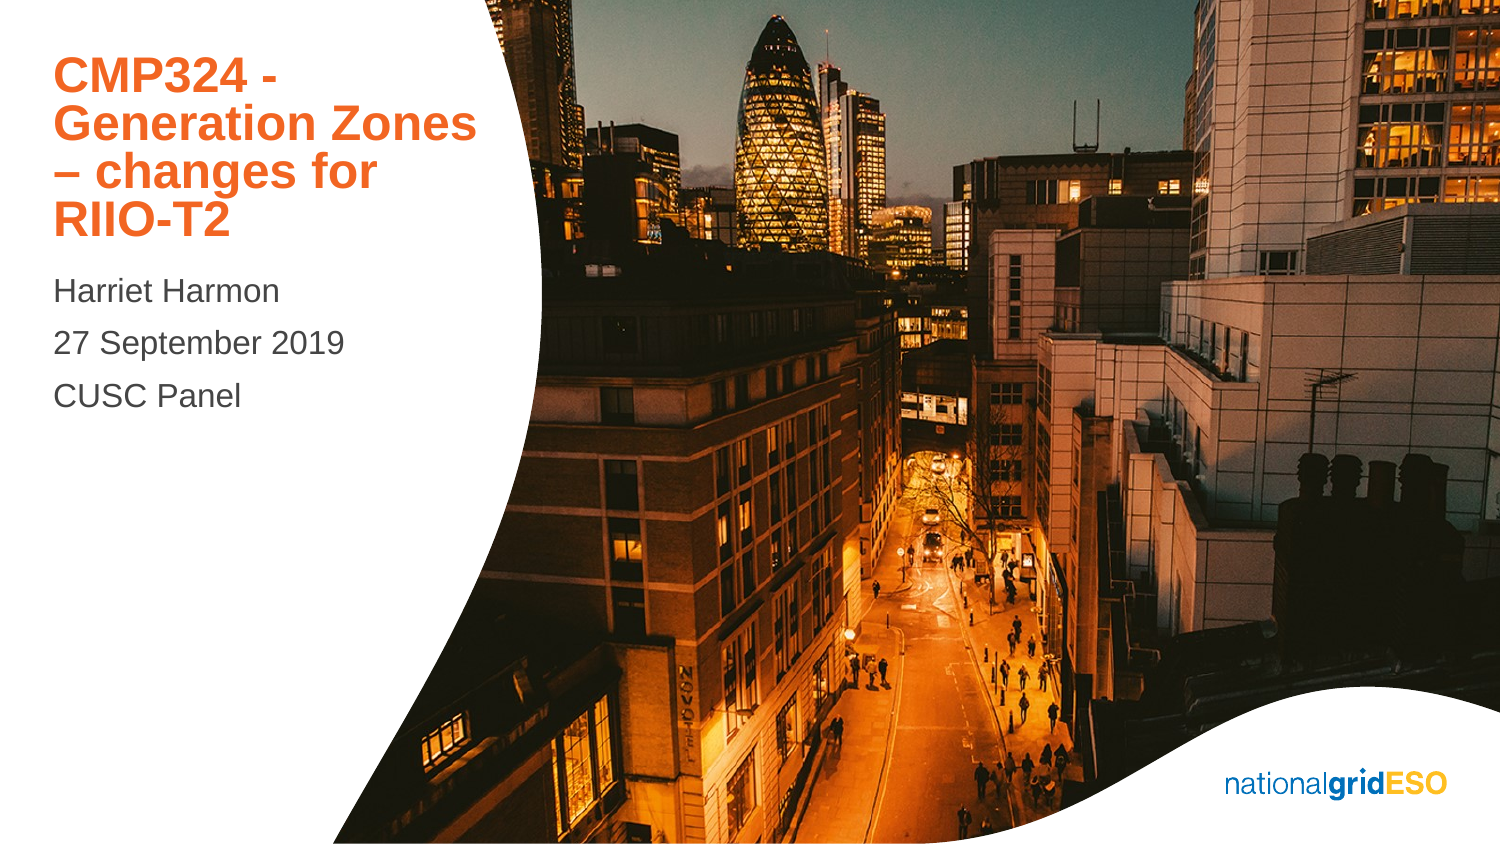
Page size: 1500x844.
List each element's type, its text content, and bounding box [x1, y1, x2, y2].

list Harriet Harmon 27 September 2019 CUSC Panel [53, 269, 327, 416]
picture [332, 0, 1500, 844]
title CMP324 - Generation Zones – changes for RIIO-T2 [53, 54, 327, 269]
